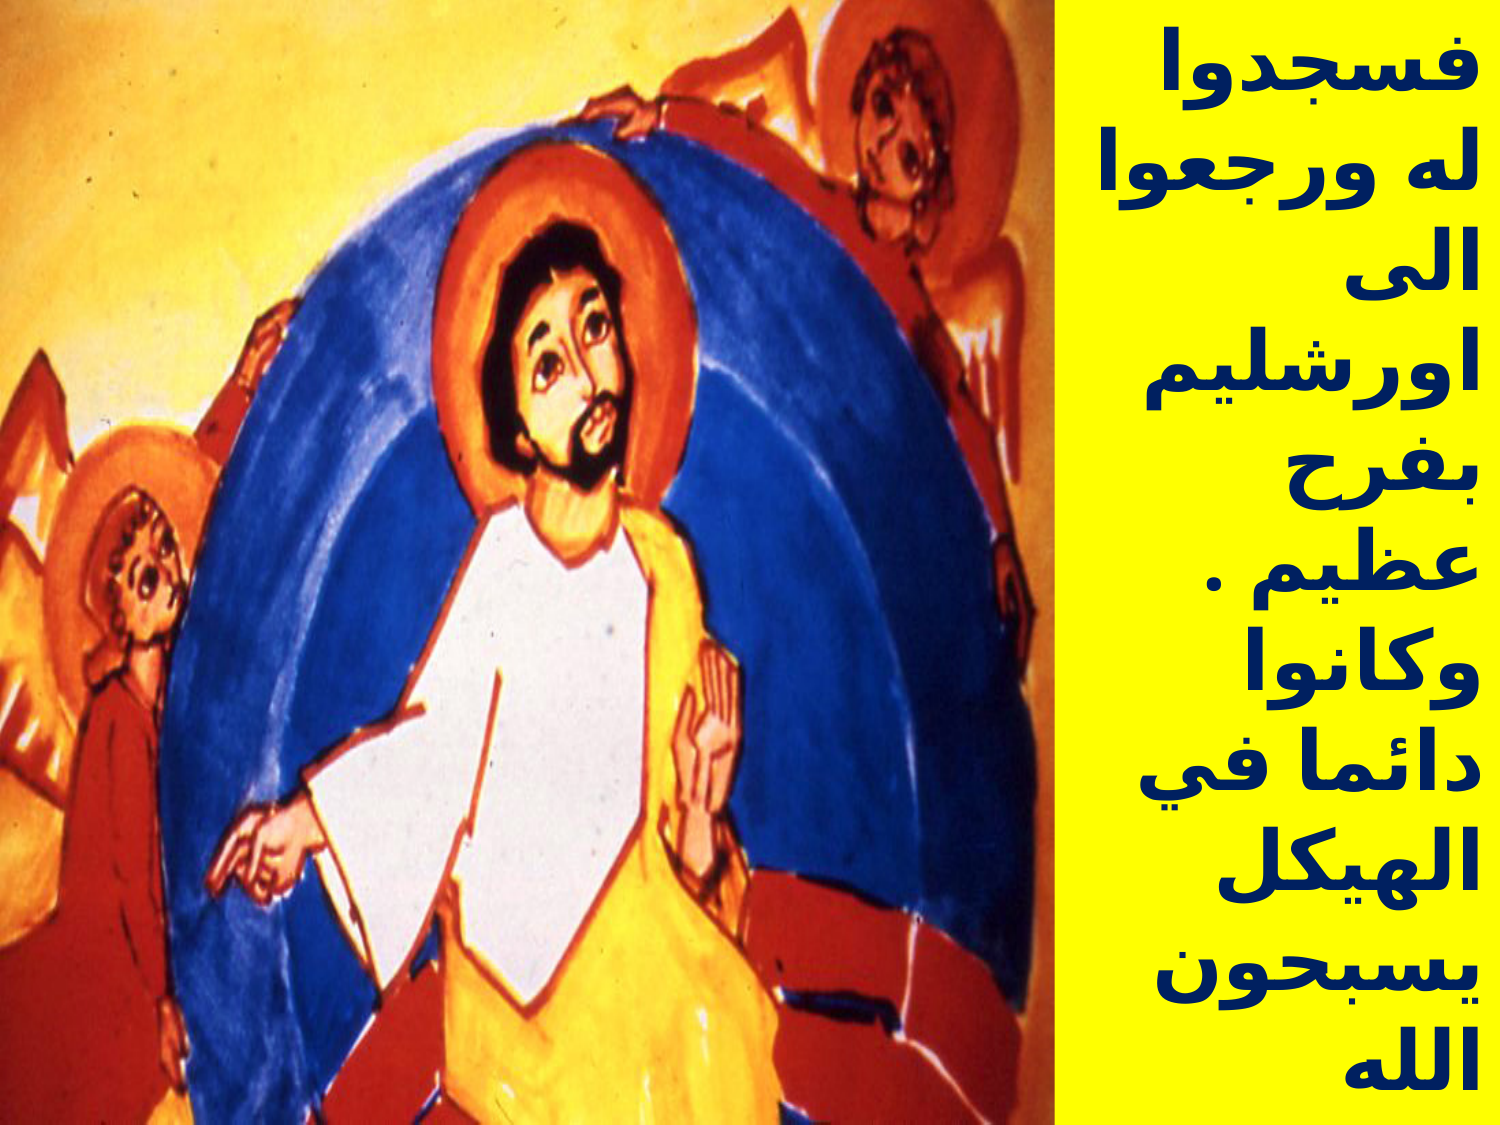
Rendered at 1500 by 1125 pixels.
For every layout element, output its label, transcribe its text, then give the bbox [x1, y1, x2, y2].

text_box فسجدوا له ورجعوا الى اورشليم بفرح عظيم . وكانوا دائما في الهيكل يسبحون الله ويباركونه منتظرين الروح القدس كما وعدهم يسوع. [1056, 0, 1500, 1125]
picture [0, 0, 1055, 1125]
